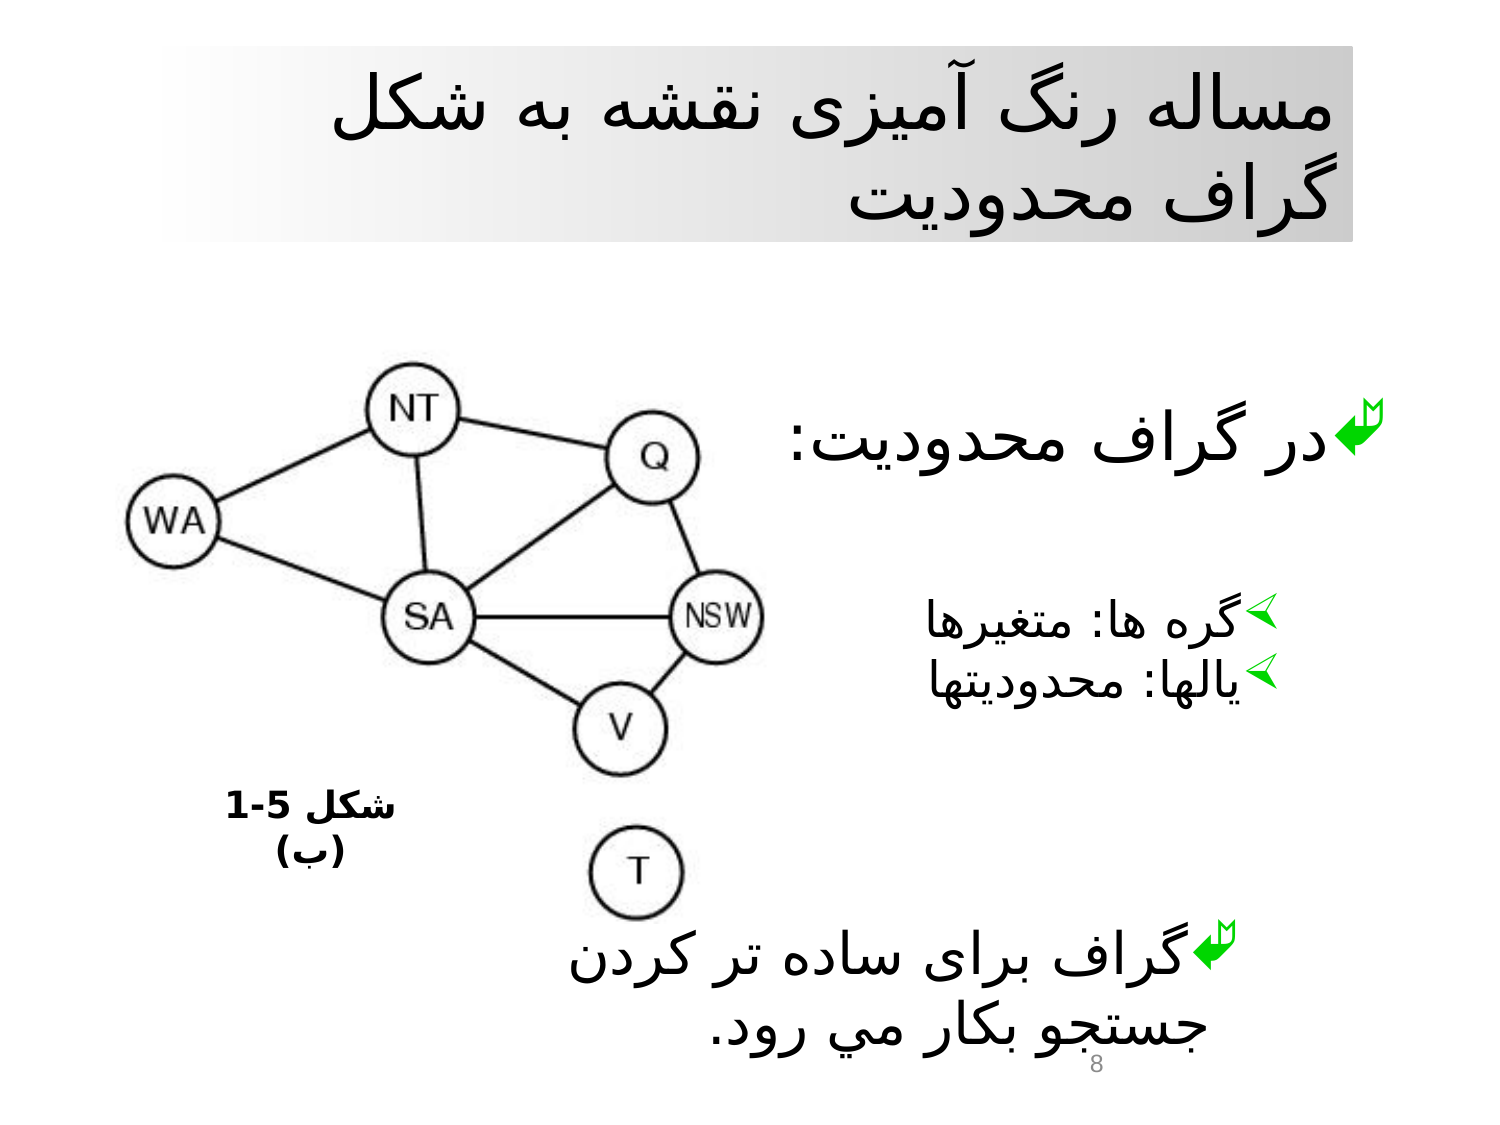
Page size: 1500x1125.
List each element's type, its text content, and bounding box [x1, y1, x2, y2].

text_box مساله رنگ آمیزی نقشه به شکل گراف محدودیت [152, 46, 1353, 242]
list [15, 234, 821, 925]
text_box در گراف محدوديت: گره ها: متغيرها يالها: محدوديتها گراف برای ساده تر کردن جستجو بکار مي رود. [386, 386, 1412, 1064]
slide_number 8 [1074, 1064, 1388, 1100]
